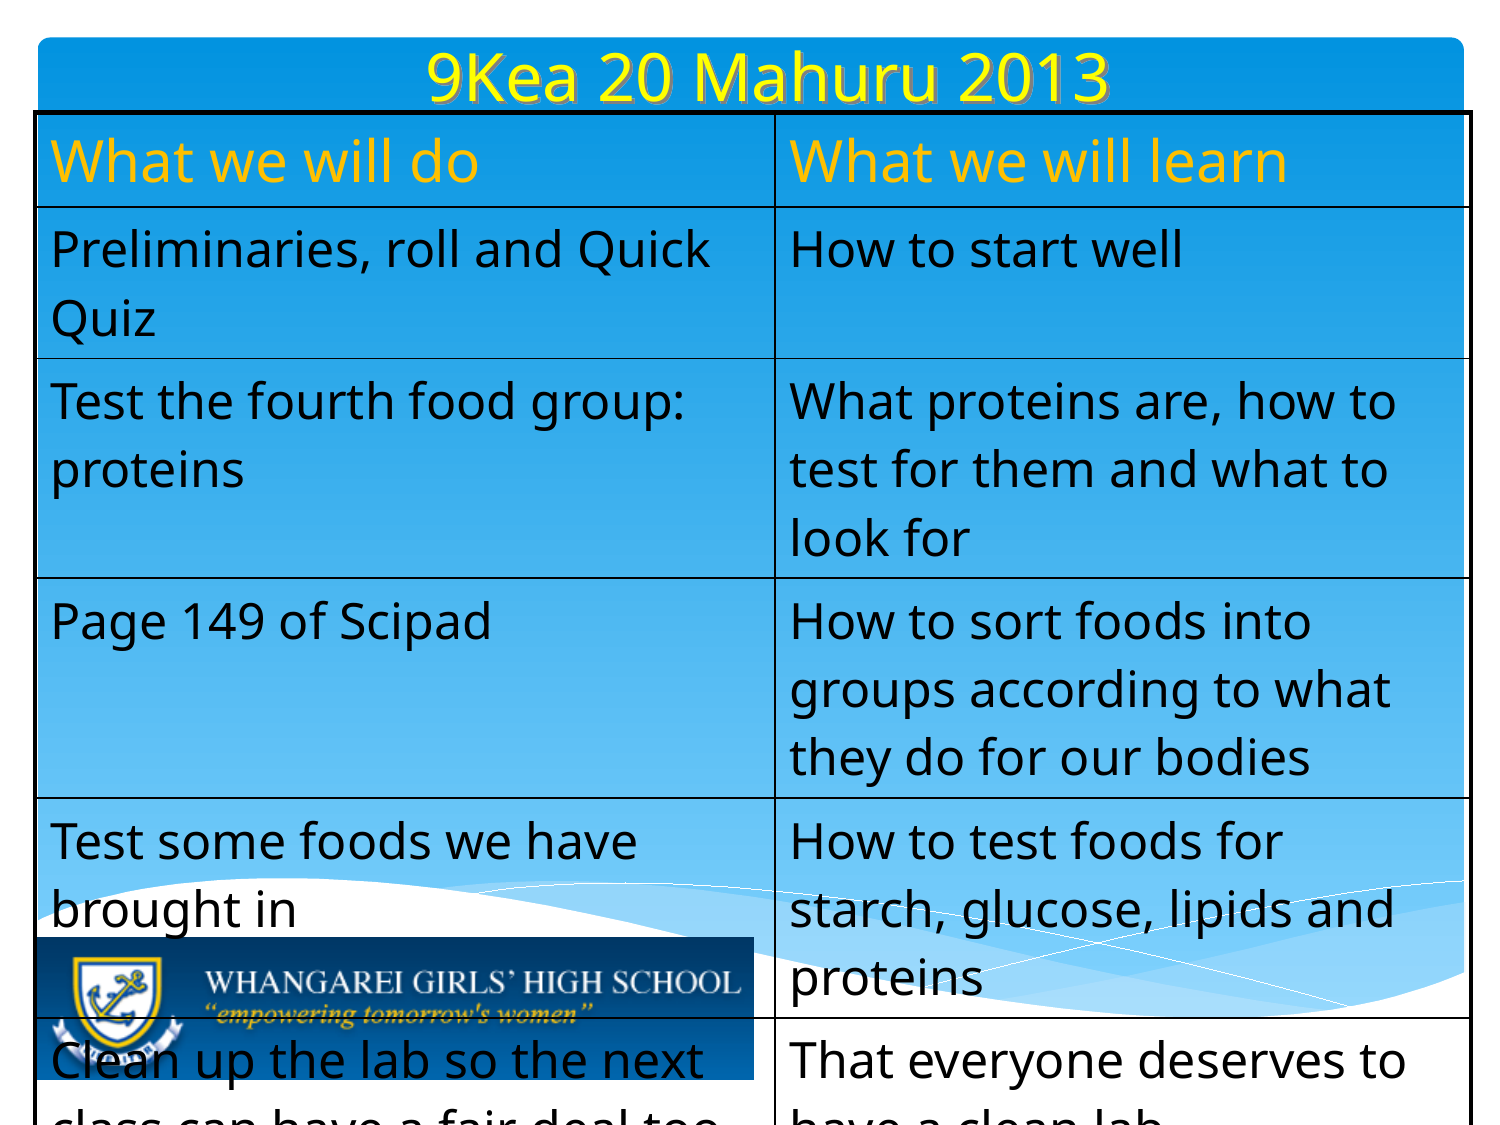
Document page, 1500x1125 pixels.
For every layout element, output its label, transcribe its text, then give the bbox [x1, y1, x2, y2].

table_cell Page 149 of Scipad [37, 579, 774, 797]
table_cell Test some foods we have brought in [37, 799, 774, 1017]
table_cell Preliminaries, roll and Quick Quiz [37, 208, 774, 358]
table_header What we will do [37, 115, 774, 206]
table_cell How to test foods for starch, glucose, lipids and proteins [776, 799, 1469, 1017]
table_cell That everyone deserves to have a clean lab. [776, 1019, 1469, 1125]
table_cell How to sort foods into groups according to what they do for our bodies [776, 579, 1469, 797]
table_cell What proteins are, how to test for them and what to look for [776, 359, 1469, 577]
table_header What we will learn [776, 115, 1469, 206]
table_cell Clean up the lab so the next class can have a fair deal too [37, 1019, 774, 1125]
table_cell Test the fourth food group: proteins [37, 359, 774, 577]
picture [37, 937, 754, 1080]
text_box 9Kea 20 Mahuru 2013 [162, 24, 1375, 110]
table_cell How to start well [776, 208, 1469, 358]
